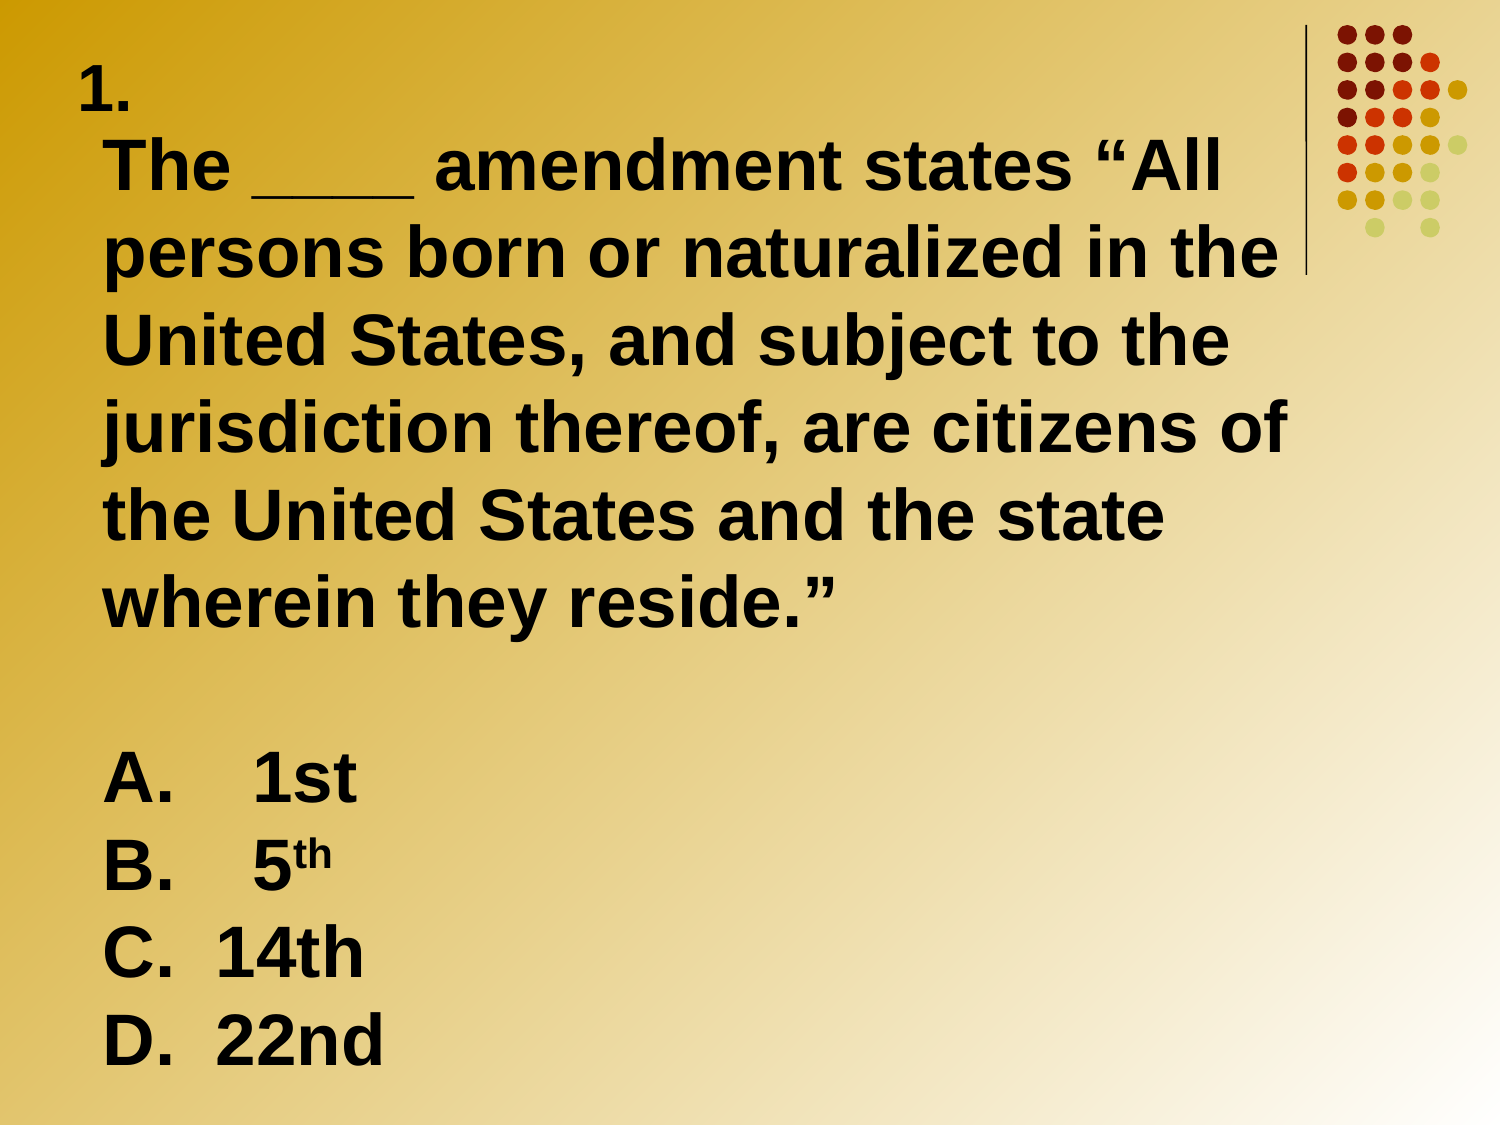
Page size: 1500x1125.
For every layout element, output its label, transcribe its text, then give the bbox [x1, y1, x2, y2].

title The ____ amendment states “All persons born or naturalized in the United States, and subject to the jurisdiction thereof, are citizens of the United States and the state wherein they reside.” A. 1st B. 5th C. 14th D. 22nd [87, 875, 1325, 1088]
text_box 1. [62, 37, 188, 133]
